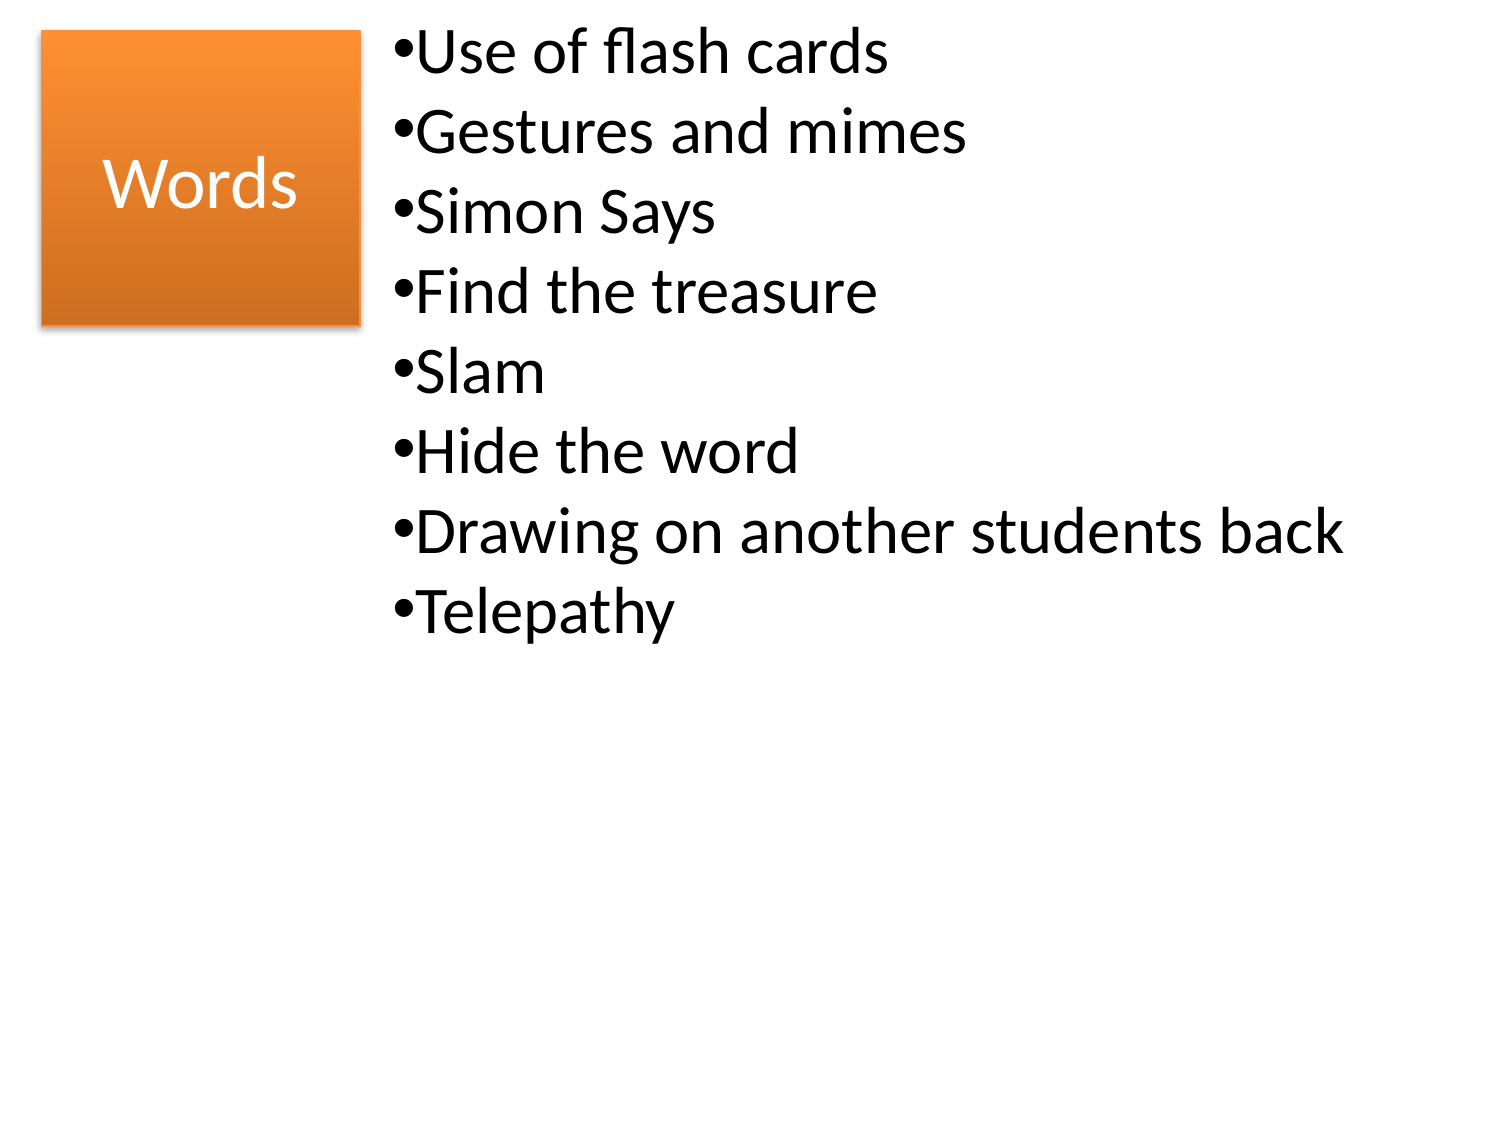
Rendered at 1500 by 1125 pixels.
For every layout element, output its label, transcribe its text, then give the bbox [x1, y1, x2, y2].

text_box Use of flash cards Gestures and mimes Simon Says Find the treasure Slam Hide the word Drawing on another students back Telepathy [377, 0, 1360, 815]
text_box Words [41, 30, 361, 327]
